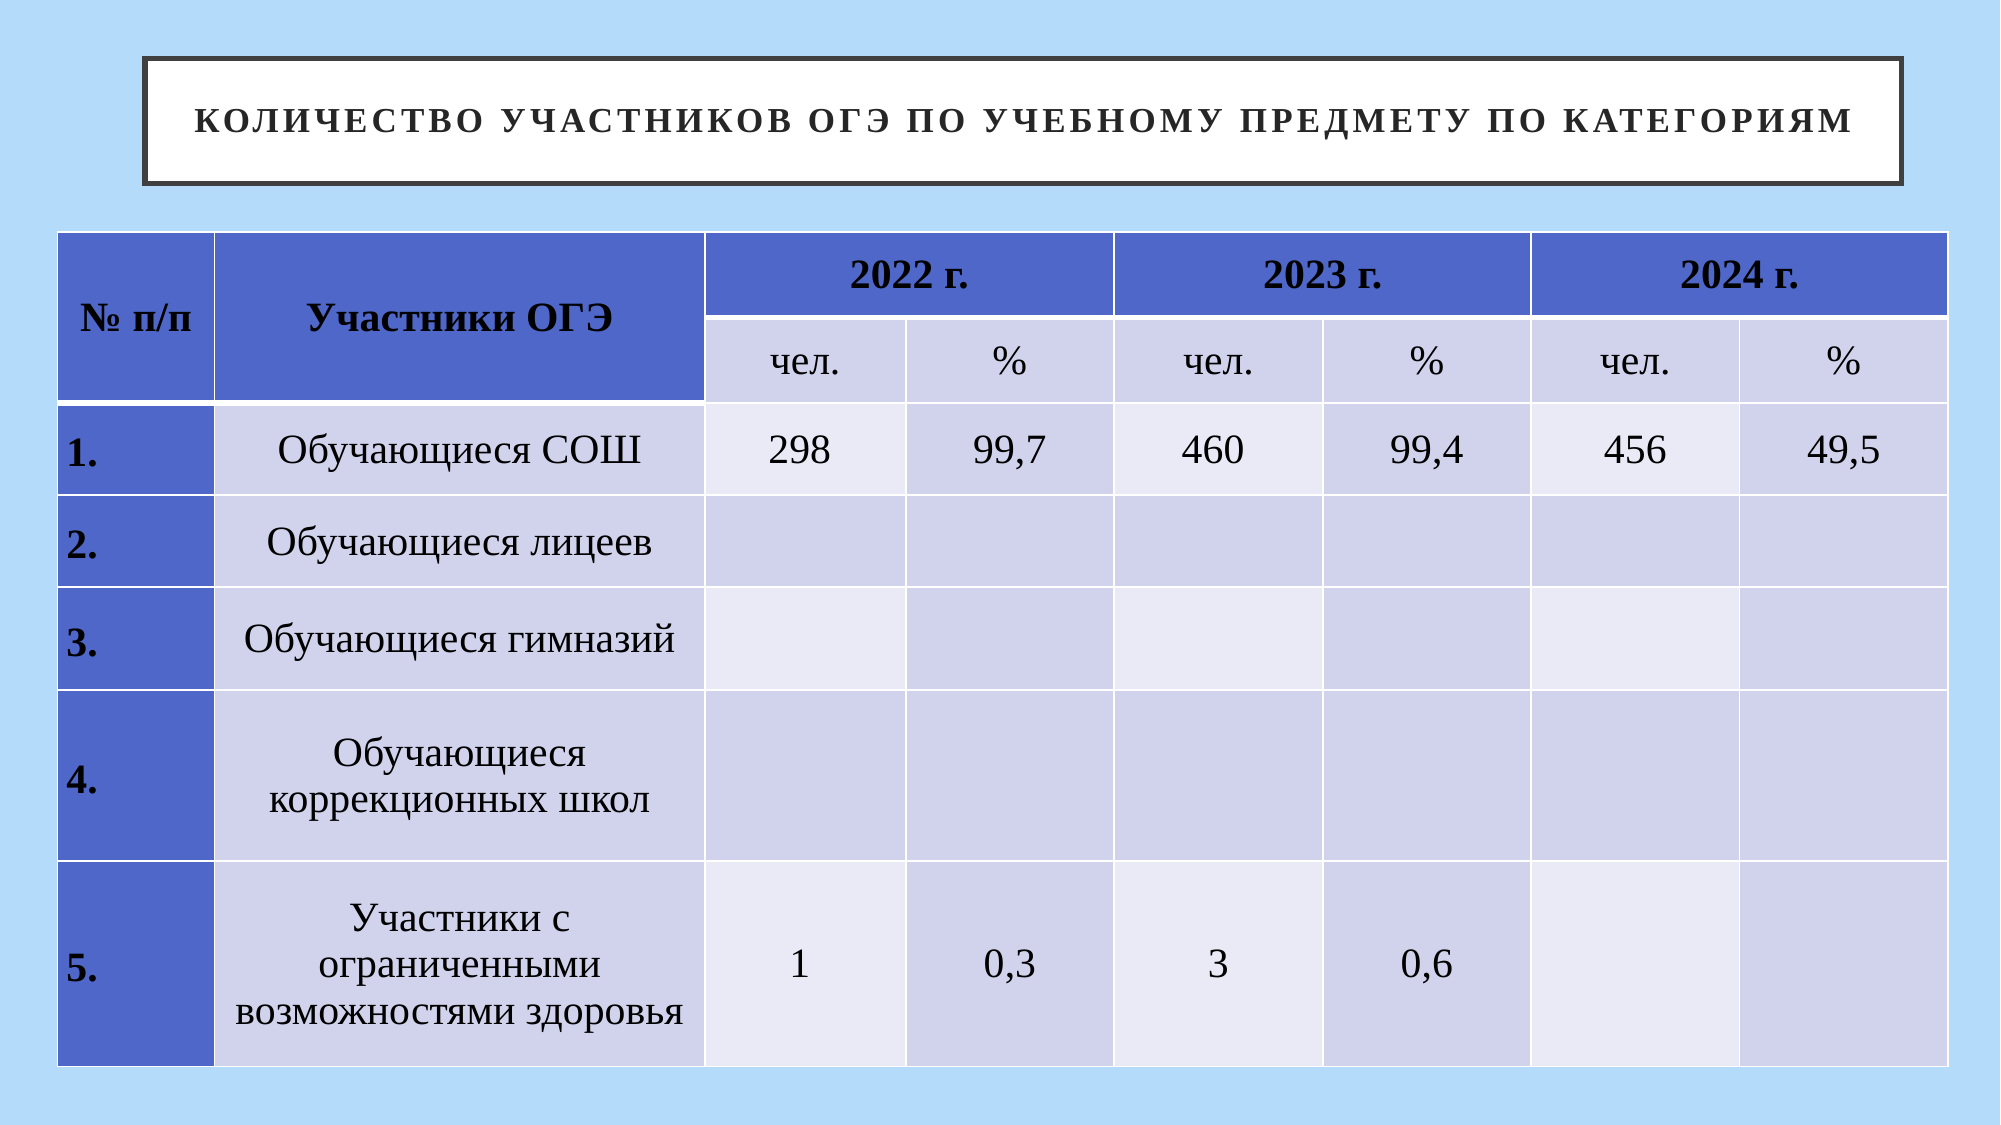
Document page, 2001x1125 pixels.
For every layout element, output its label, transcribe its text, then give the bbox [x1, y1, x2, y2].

table_cell [1740, 691, 1947, 860]
table_cell 298 [706, 404, 905, 494]
table_cell % [907, 320, 1113, 402]
table_header Участники ОГЭ [215, 233, 704, 400]
table_cell 99,7 [907, 404, 1113, 494]
table_cell 4. [58, 691, 214, 860]
table_cell [1532, 691, 1739, 860]
table_cell [1740, 496, 1947, 586]
table_cell 0,6 [1324, 862, 1530, 1066]
table_cell [706, 691, 905, 860]
table_cell 0,3 [907, 862, 1113, 1066]
table_cell Обучающиеся гимназий [215, 588, 704, 689]
table_cell [1115, 691, 1322, 860]
table_cell % [1740, 320, 1947, 402]
table_cell [706, 496, 905, 586]
table_cell Обучающиеся коррекционных школ [215, 691, 704, 860]
table_cell [1740, 588, 1947, 689]
table_cell 460 [1115, 404, 1322, 494]
table_cell чел. [1115, 320, 1322, 402]
table_cell [1532, 862, 1739, 1066]
table_cell [1324, 496, 1530, 586]
table_cell Участники с ограниченными возможностями здоровья [215, 862, 704, 1066]
title Количество участников ОГЭ по учебному предмету по категориям [142, 56, 1904, 186]
table_cell [1740, 862, 1947, 1066]
table_cell % [1324, 320, 1530, 402]
table_header № п/п [58, 233, 214, 400]
table_header 2024 г. [1532, 233, 1947, 315]
table_cell [1324, 691, 1530, 860]
table_cell [1532, 496, 1739, 586]
table_cell 3. [58, 588, 214, 689]
table_header 2022 г. [706, 233, 1113, 315]
table_cell Обучающиеся лицеев [215, 496, 704, 586]
table_cell [1115, 588, 1322, 689]
table_cell Обучающиеся СОШ [215, 406, 704, 494]
table_cell [907, 691, 1113, 860]
table_cell 456 [1532, 404, 1739, 494]
table_cell чел. [1532, 320, 1739, 402]
table_cell [907, 588, 1113, 689]
table_cell 5. [58, 862, 214, 1066]
table_cell 99,4 [1324, 404, 1530, 494]
table_cell 1 [706, 862, 905, 1066]
table_cell 2. [58, 496, 214, 586]
table_cell [907, 496, 1113, 586]
table_cell [706, 588, 905, 689]
table_cell [1115, 496, 1322, 586]
table_header 2023 г. [1115, 233, 1530, 315]
table_cell 49,5 [1740, 404, 1947, 494]
table_cell 3 [1115, 862, 1322, 1066]
table_cell [1532, 588, 1739, 689]
table_cell [58, 406, 214, 494]
table_cell [1324, 588, 1530, 689]
table_cell чел. [706, 320, 905, 402]
